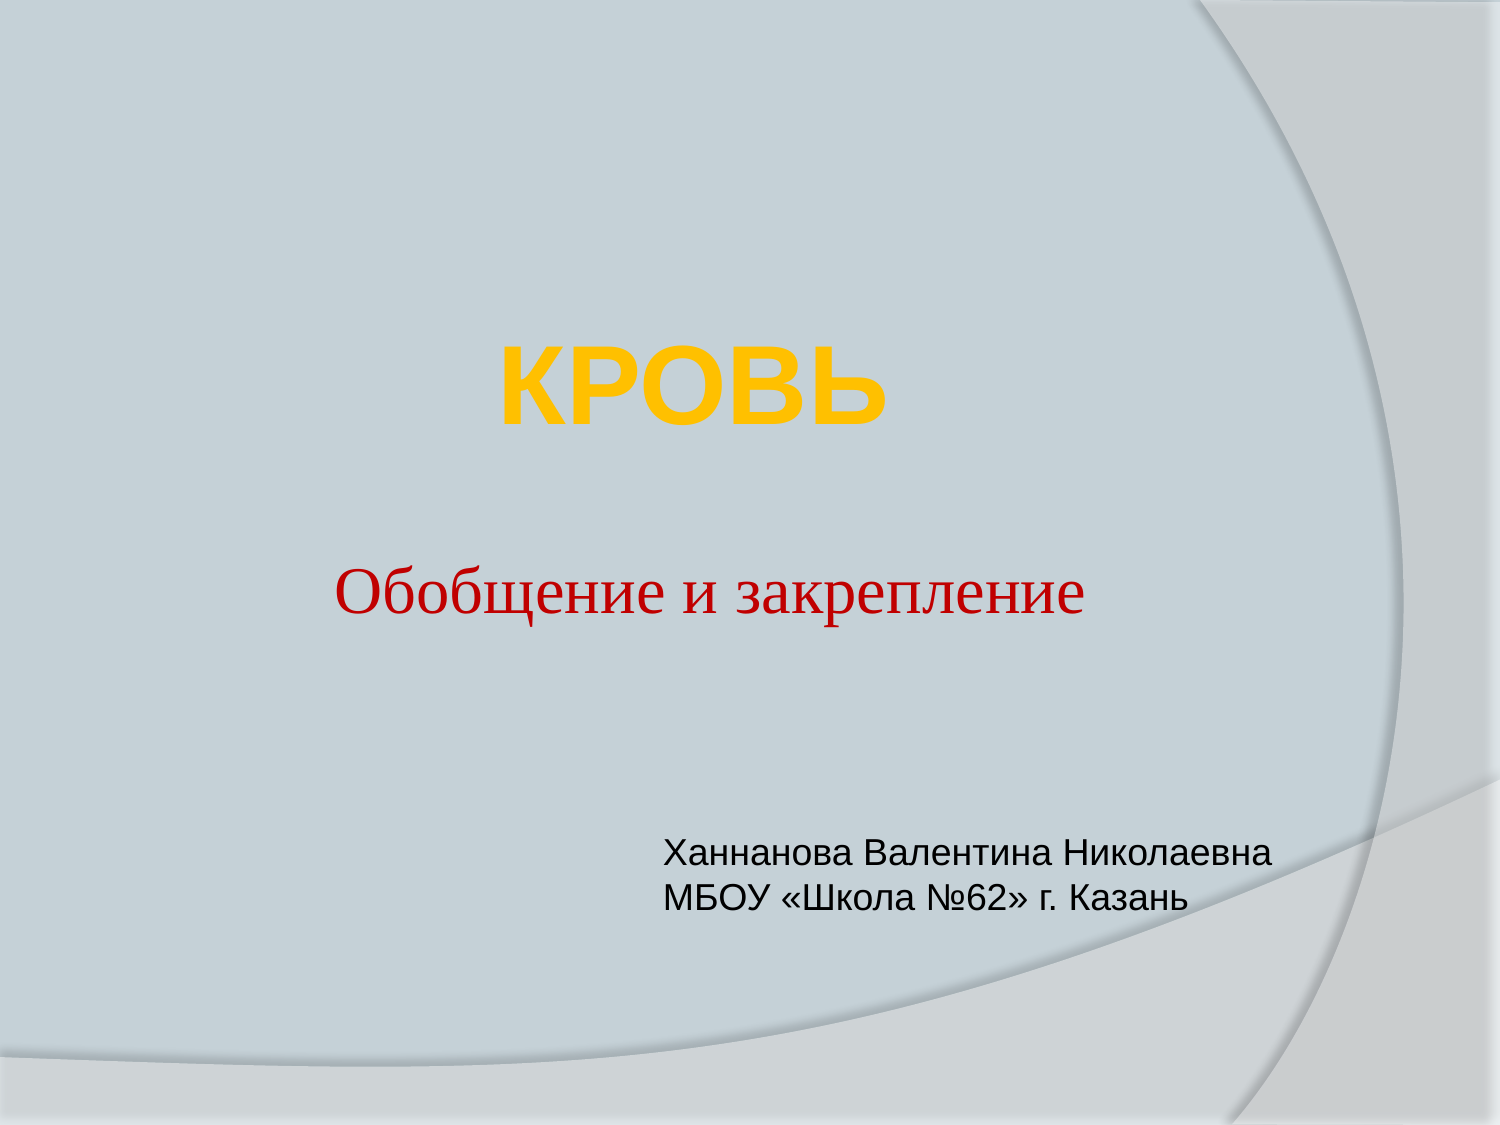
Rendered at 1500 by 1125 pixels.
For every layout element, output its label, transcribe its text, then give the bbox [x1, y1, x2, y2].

text_box Ханнанова Валентина Николаевна МБОУ «Школа №62» г. Казань [648, 820, 1288, 925]
text_box Обобщение и закрепление [319, 538, 1103, 634]
text_box кровь [482, 304, 905, 455]
